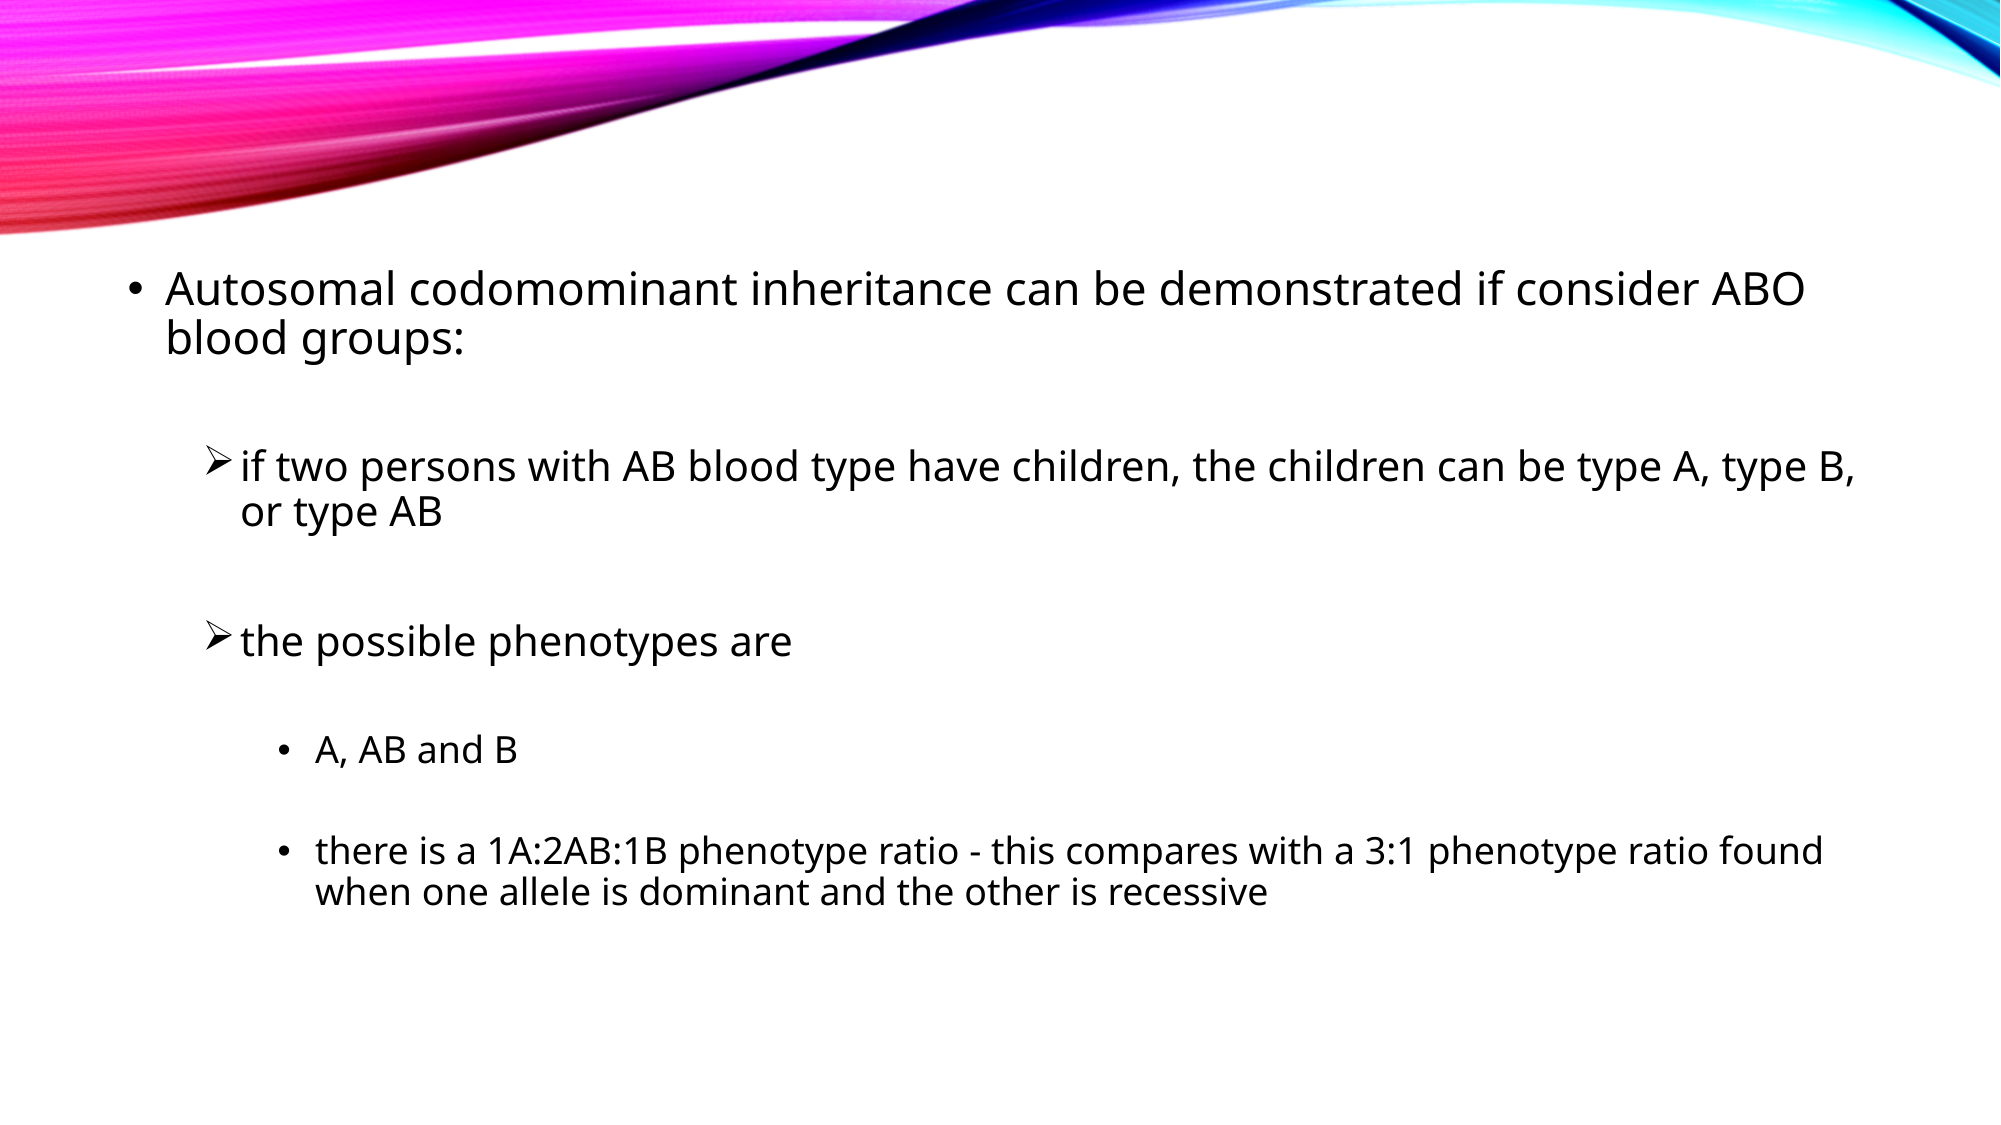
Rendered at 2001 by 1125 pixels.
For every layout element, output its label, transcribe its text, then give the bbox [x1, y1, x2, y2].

list Autosomal codomominant inheritance can be demonstrated if consider ABO blood groups: if two persons with AB blood type have children, the children can be type A, type B, or type AB the possible phenotypes are A, AB and B there is a 1A:2AB:1B phenotype ratio - this compares with a 3:1 phenotype ratio found when one allele is dominant and the other is recessive [112, 258, 1888, 1021]
picture [0, 0, 2000, 237]
picture [1910, 0, 2000, 45]
picture [1890, 0, 2000, 75]
